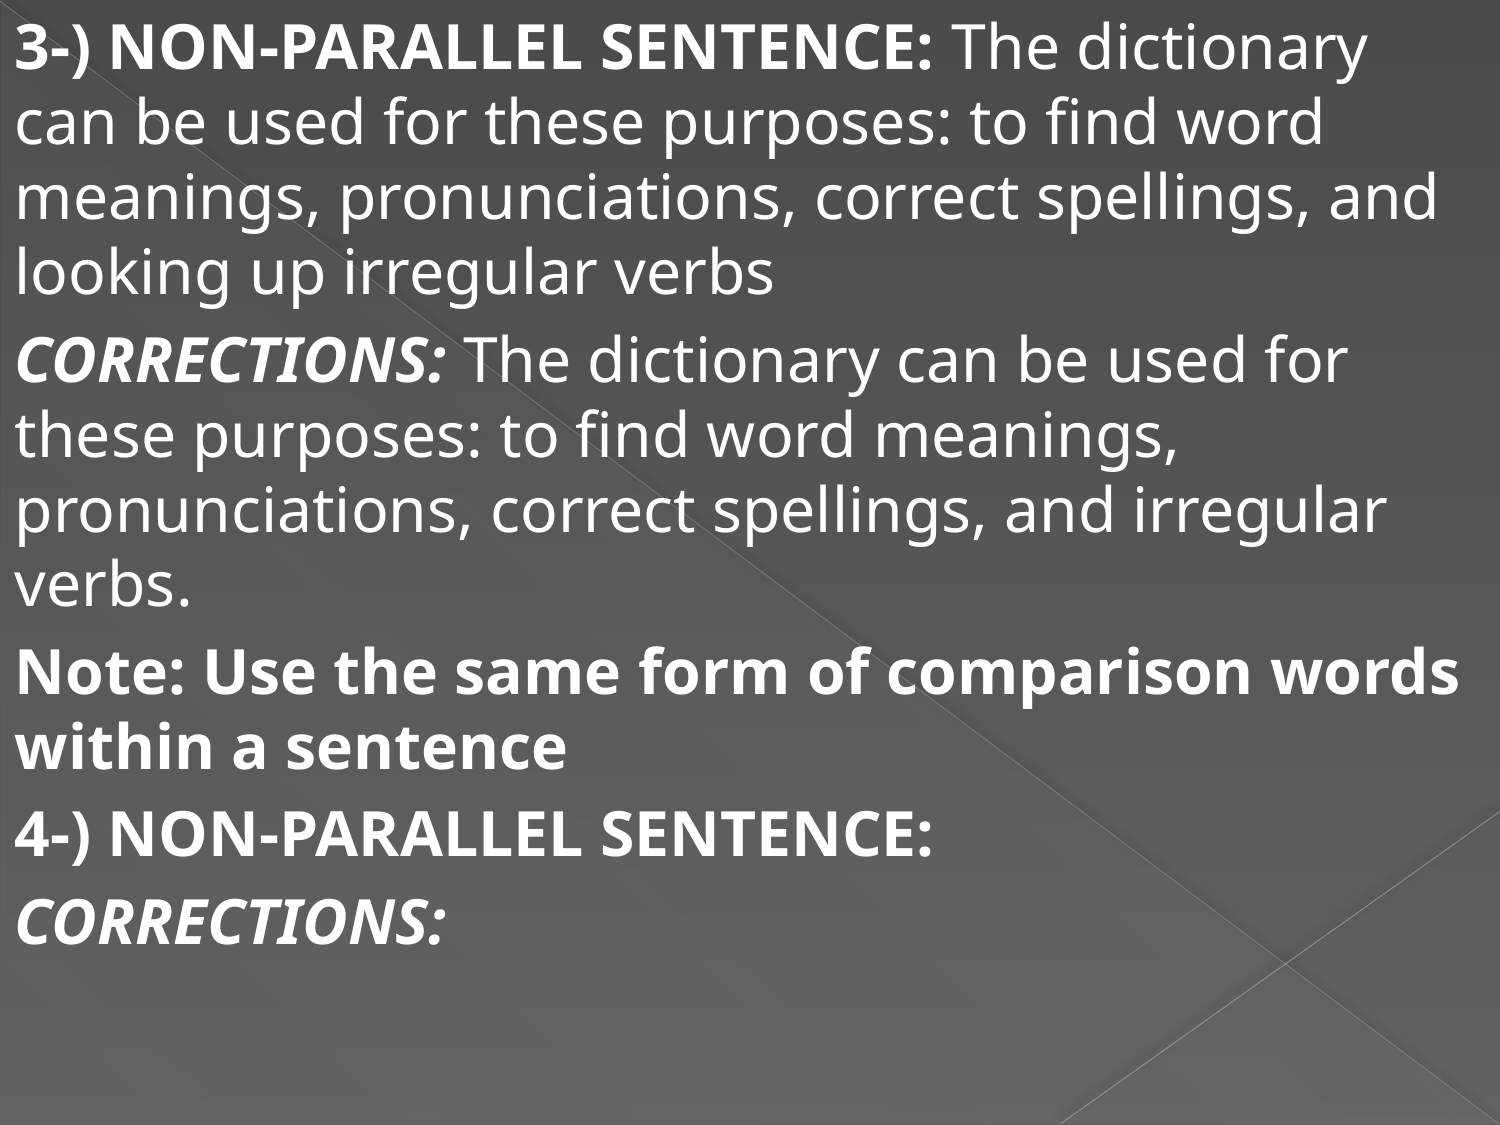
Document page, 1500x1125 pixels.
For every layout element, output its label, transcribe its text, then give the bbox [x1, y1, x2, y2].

list 3-) NON-PARALLEL SENTENCE: The dictionary can be used for these purposes: to find word meanings, pronunciations, correct spellings, and looking up irregular verbs CORRECTIONS: The dictionary can be used for these purposes: to find word meanings, pronunciations, correct spellings, and irregular verbs. Note: Use the same form of comparison words within a sentence 4-) NON-PARALLEL SENTENCE: CORRECTIONS: [0, 0, 1500, 1125]
